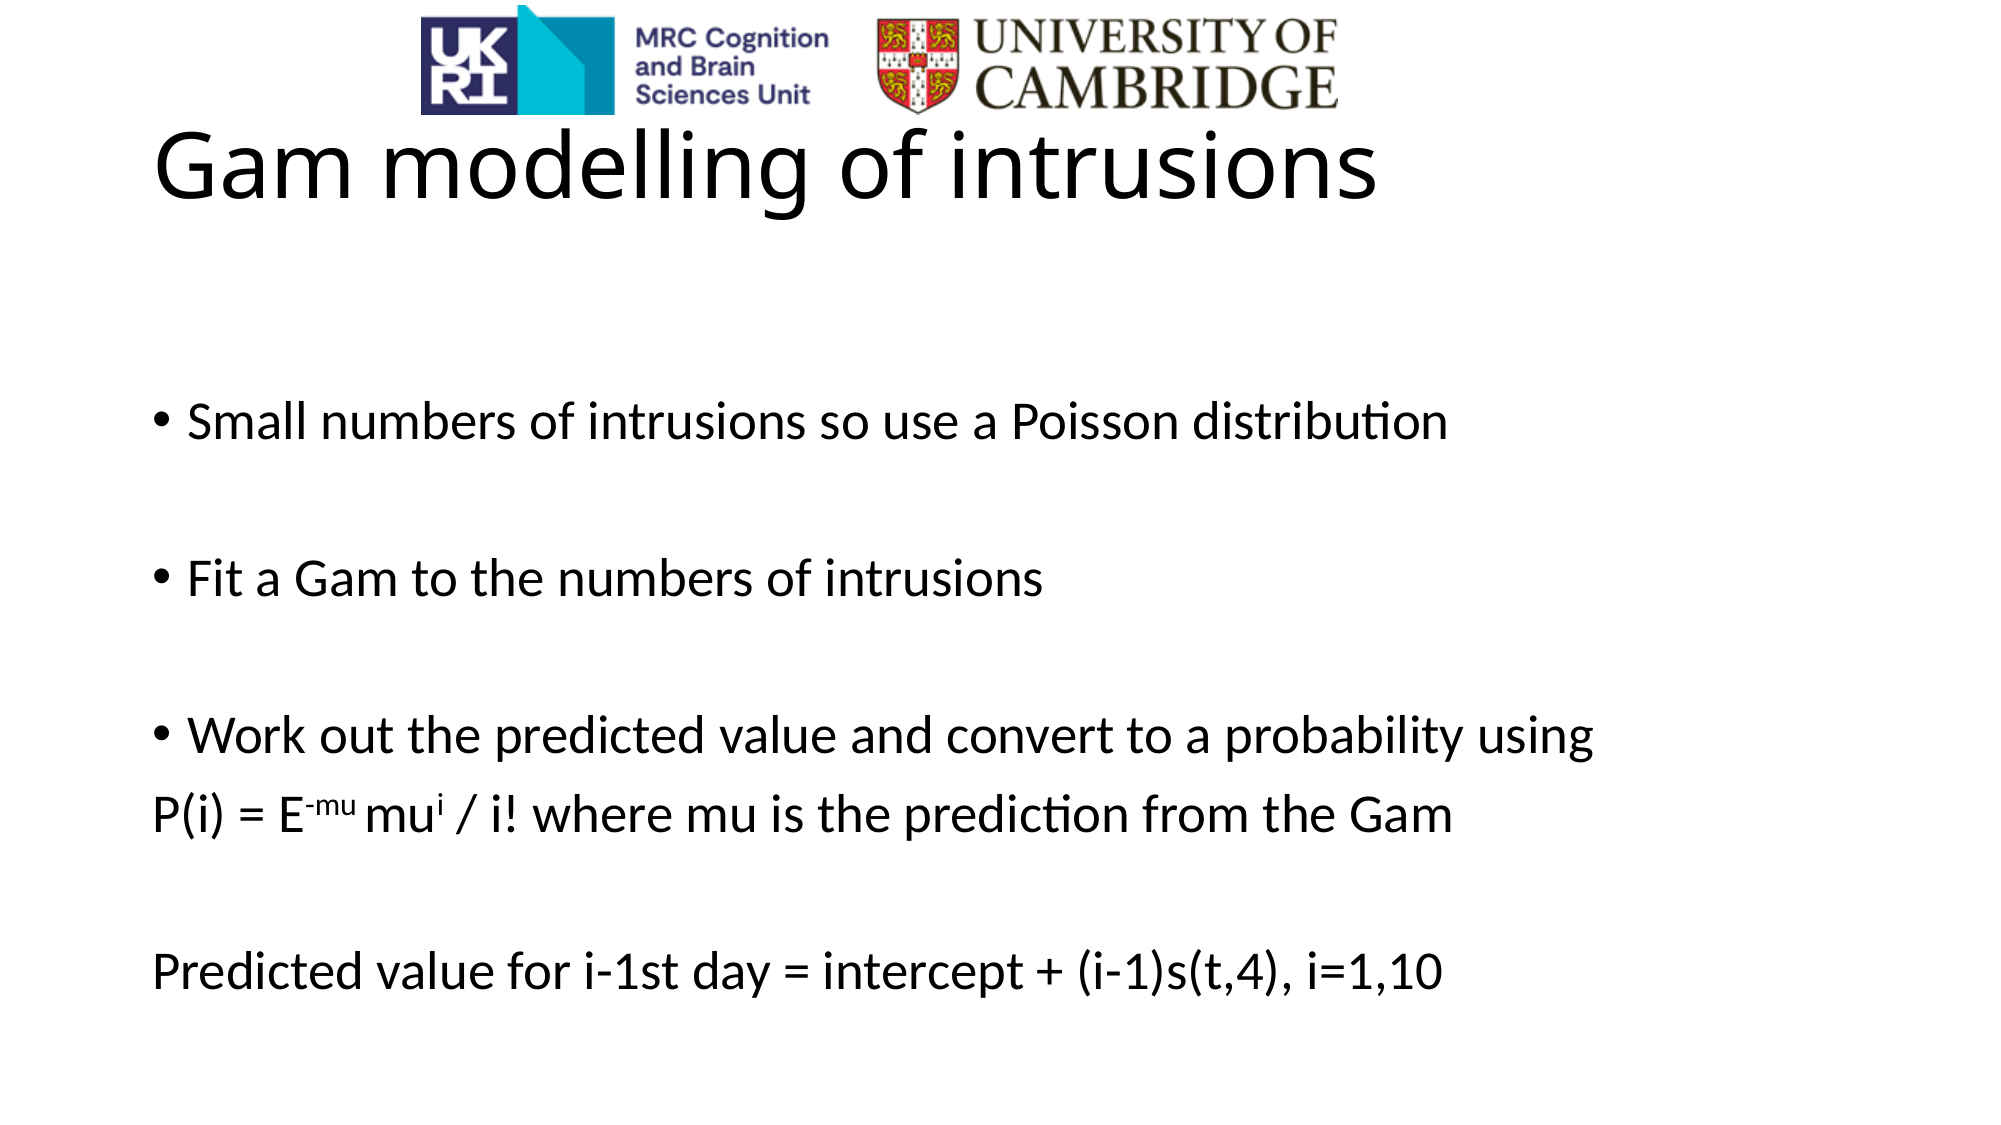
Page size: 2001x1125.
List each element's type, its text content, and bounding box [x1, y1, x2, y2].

picture [421, 5, 1338, 59]
list Small numbers of intrusions so use a Poisson distribution Fit a Gam to the numbers of intrusions Work out the predicted value and convert to a probability using P(i) = E-mu mui / i! where mu is the prediction from the Gam Predicted value for i-1st day = intercept + (i-1)s(t,4), i=1,10 [137, 299, 1863, 1014]
title Gam modelling of intrusions [137, 59, 1863, 278]
